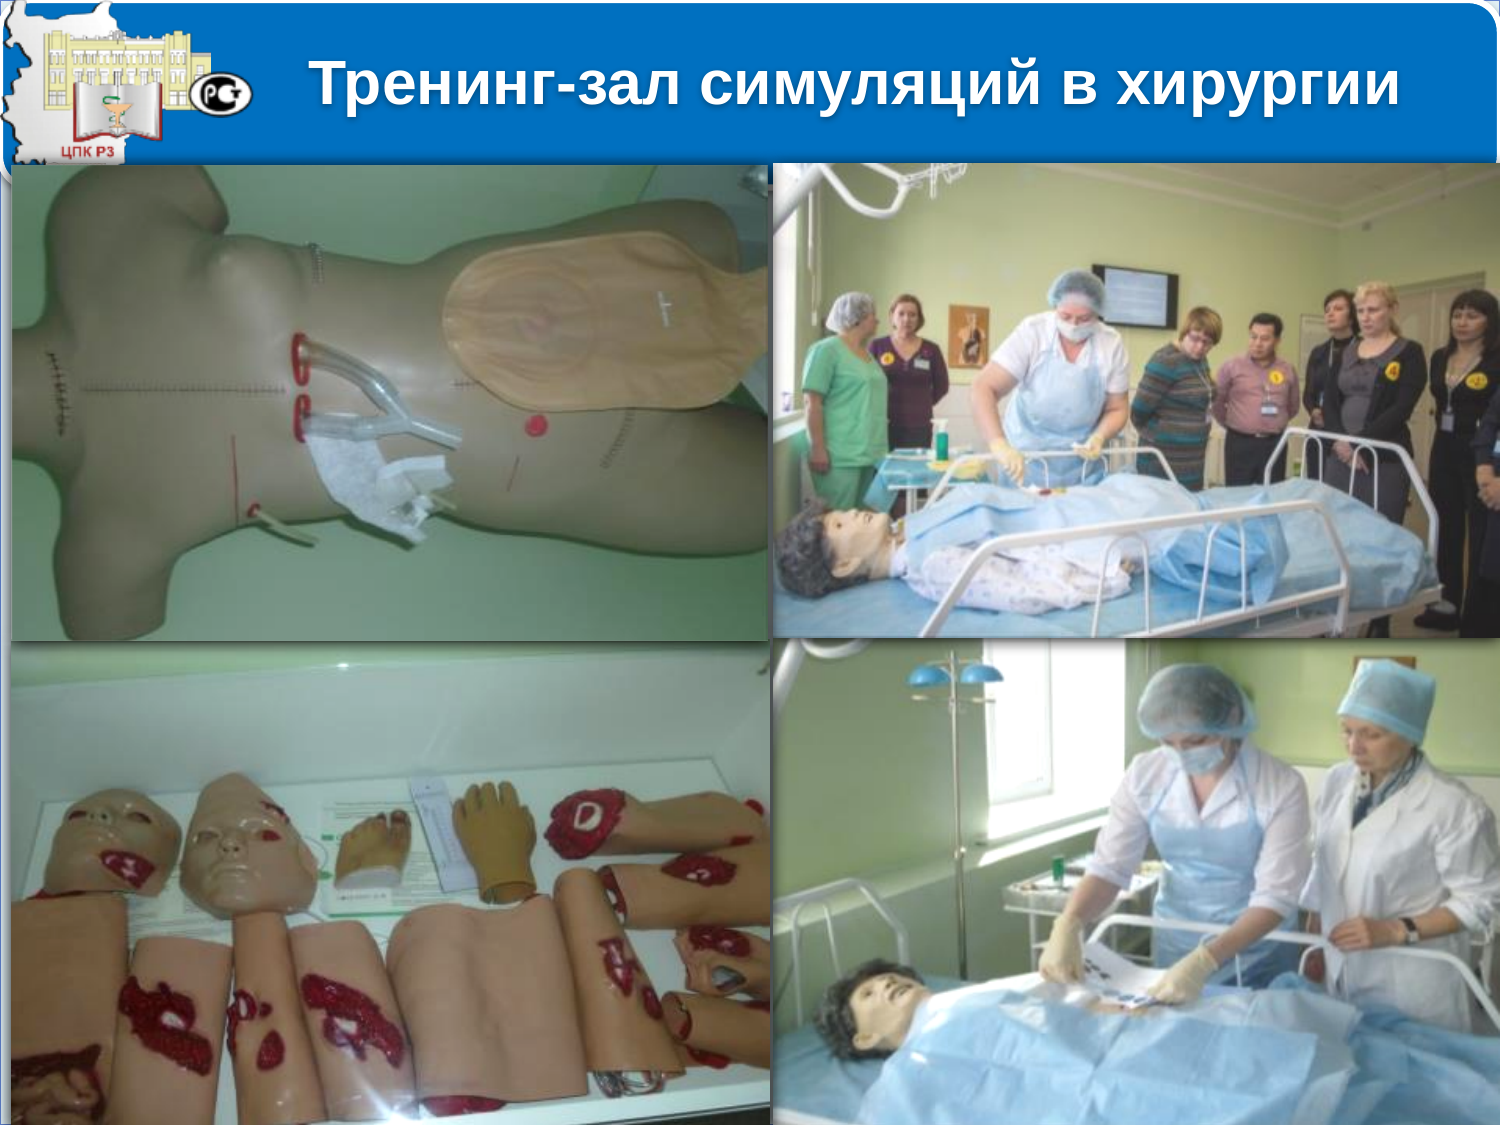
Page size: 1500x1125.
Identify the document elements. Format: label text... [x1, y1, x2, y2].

text_box Тренинг-зал симуляций в хирургии [292, 0, 1418, 153]
picture [773, 163, 1500, 1125]
picture [0, 0, 770, 1125]
